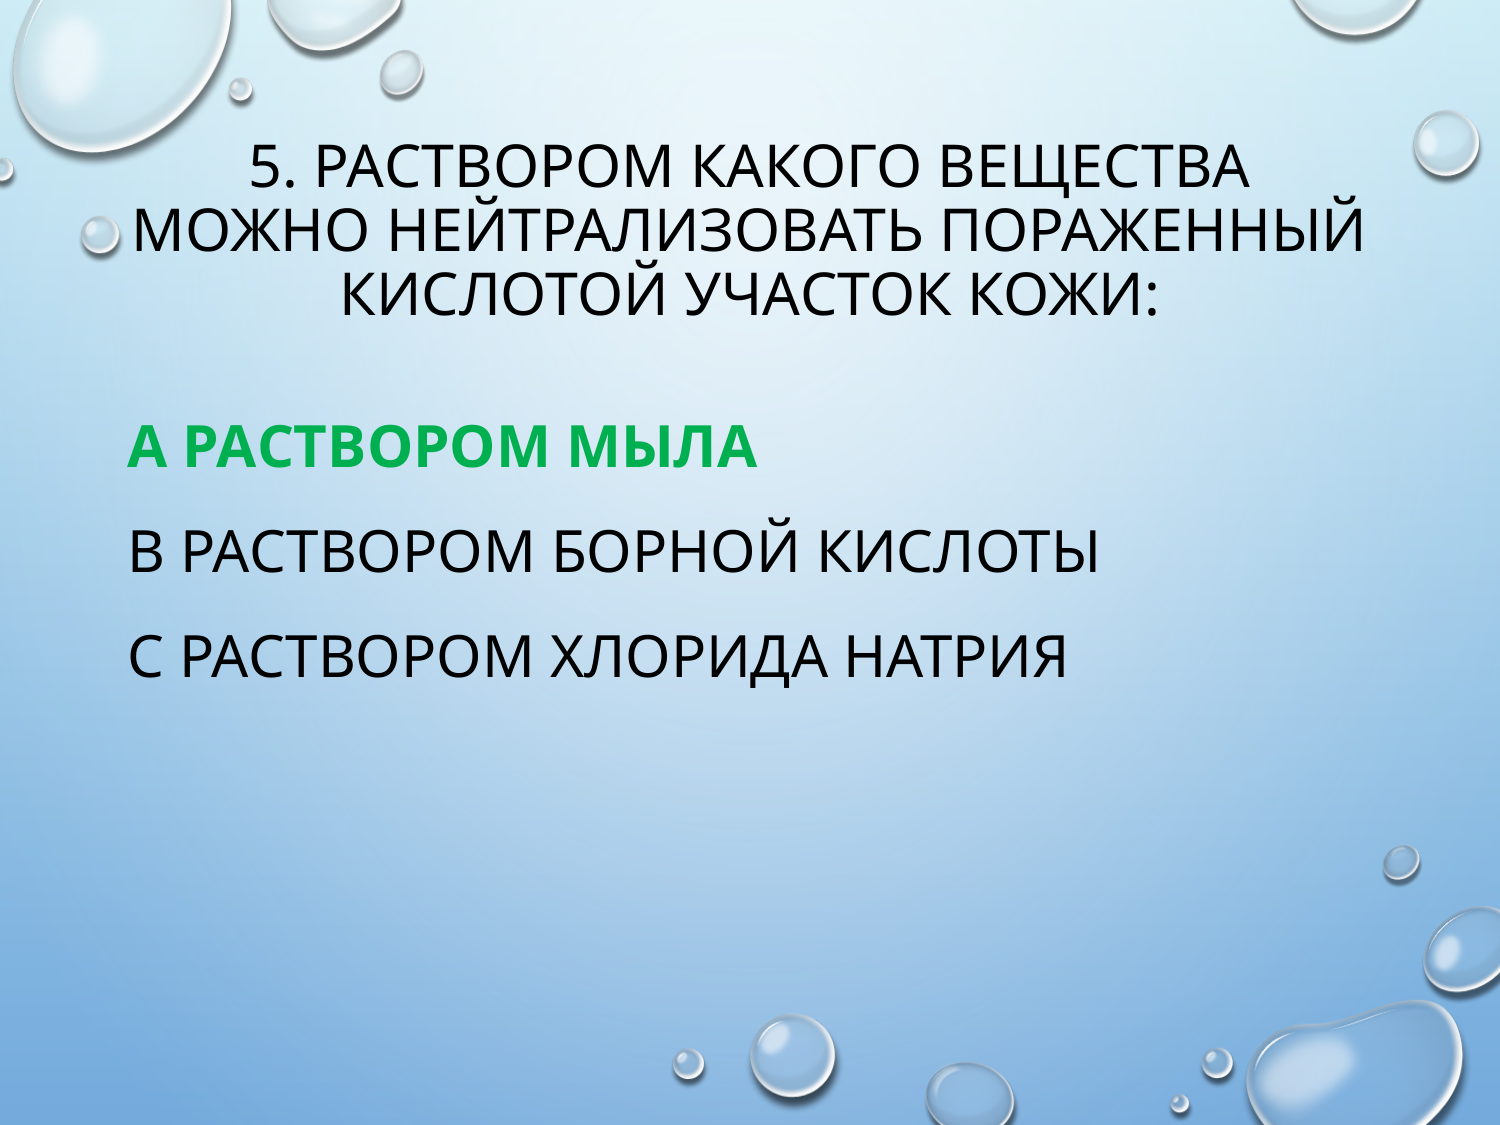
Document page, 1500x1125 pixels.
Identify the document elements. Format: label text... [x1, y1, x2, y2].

list А Раствором мыла B раствором борной кислоты C раствором хлорида натрия [112, 388, 1388, 950]
picture [0, 0, 1500, 1125]
title 5. Раствором какого вещества можно нейтрализовать пораженный кислотой участок кожи: [112, 101, 1388, 364]
